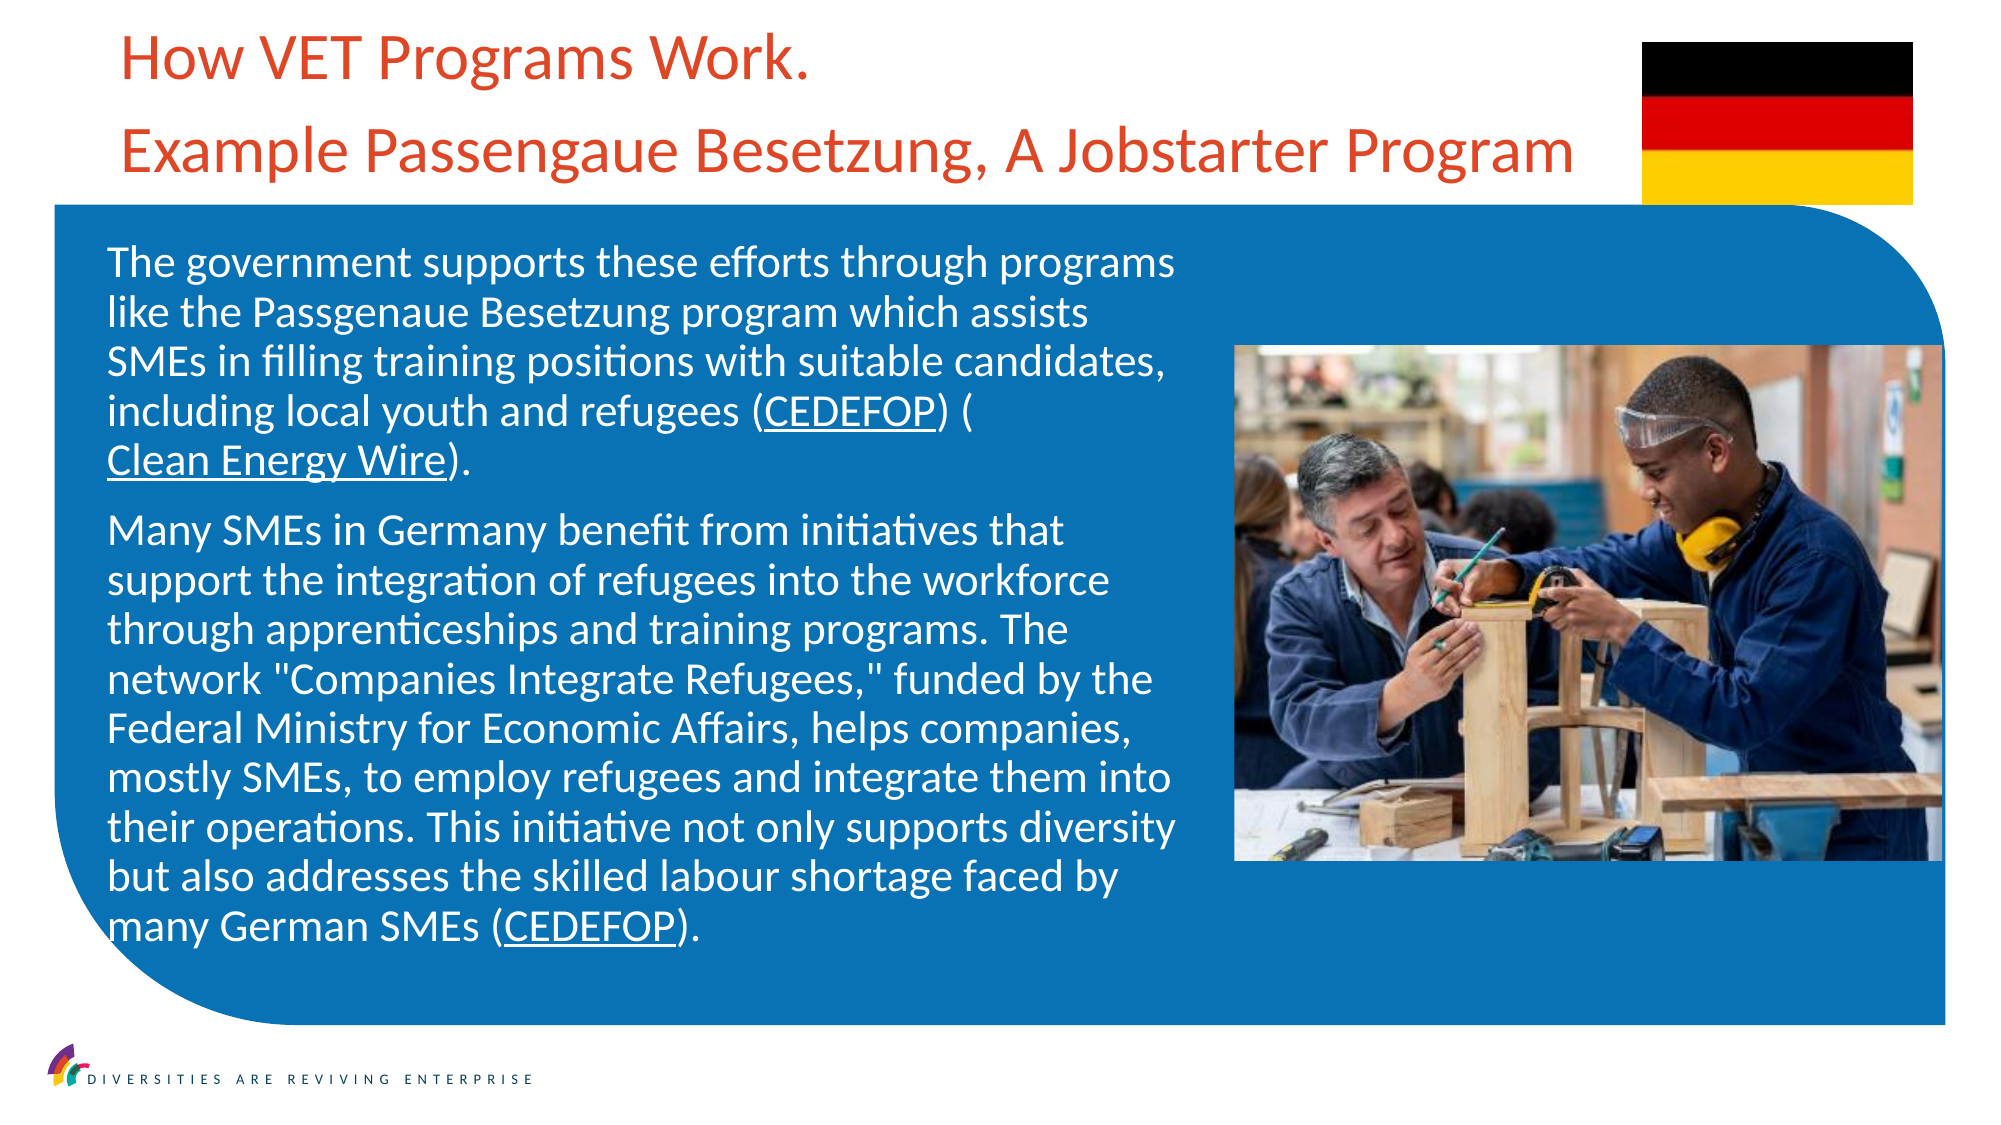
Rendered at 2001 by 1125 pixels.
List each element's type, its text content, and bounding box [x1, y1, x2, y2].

list How VET Programs Work. Example Passengaue Besetzung, A Jobstarter Program [105, 14, 1844, 147]
picture [1642, 42, 1913, 205]
list The government supports these efforts through programs like the Passgenaue Besetzung program which assists SMEs in filling training positions with suitable candidates, including local youth and refugees​ (CEDEFOP)​​ (Clean Energy Wire)​. Many SMEs in Germany benefit from initiatives that support the integration of refugees into the workforce through apprenticeships and training programs. The network "Companies Integrate Refugees," funded by the Federal Ministry for Economic Affairs, helps companies, mostly SMEs, to employ refugees and integrate them into their operations. This initiative not only supports diversity but also addresses the skilled labour shortage faced by many German SMEs​ (CEDEFOP)​. [92, 230, 1207, 796]
picture [1234, 345, 1943, 861]
